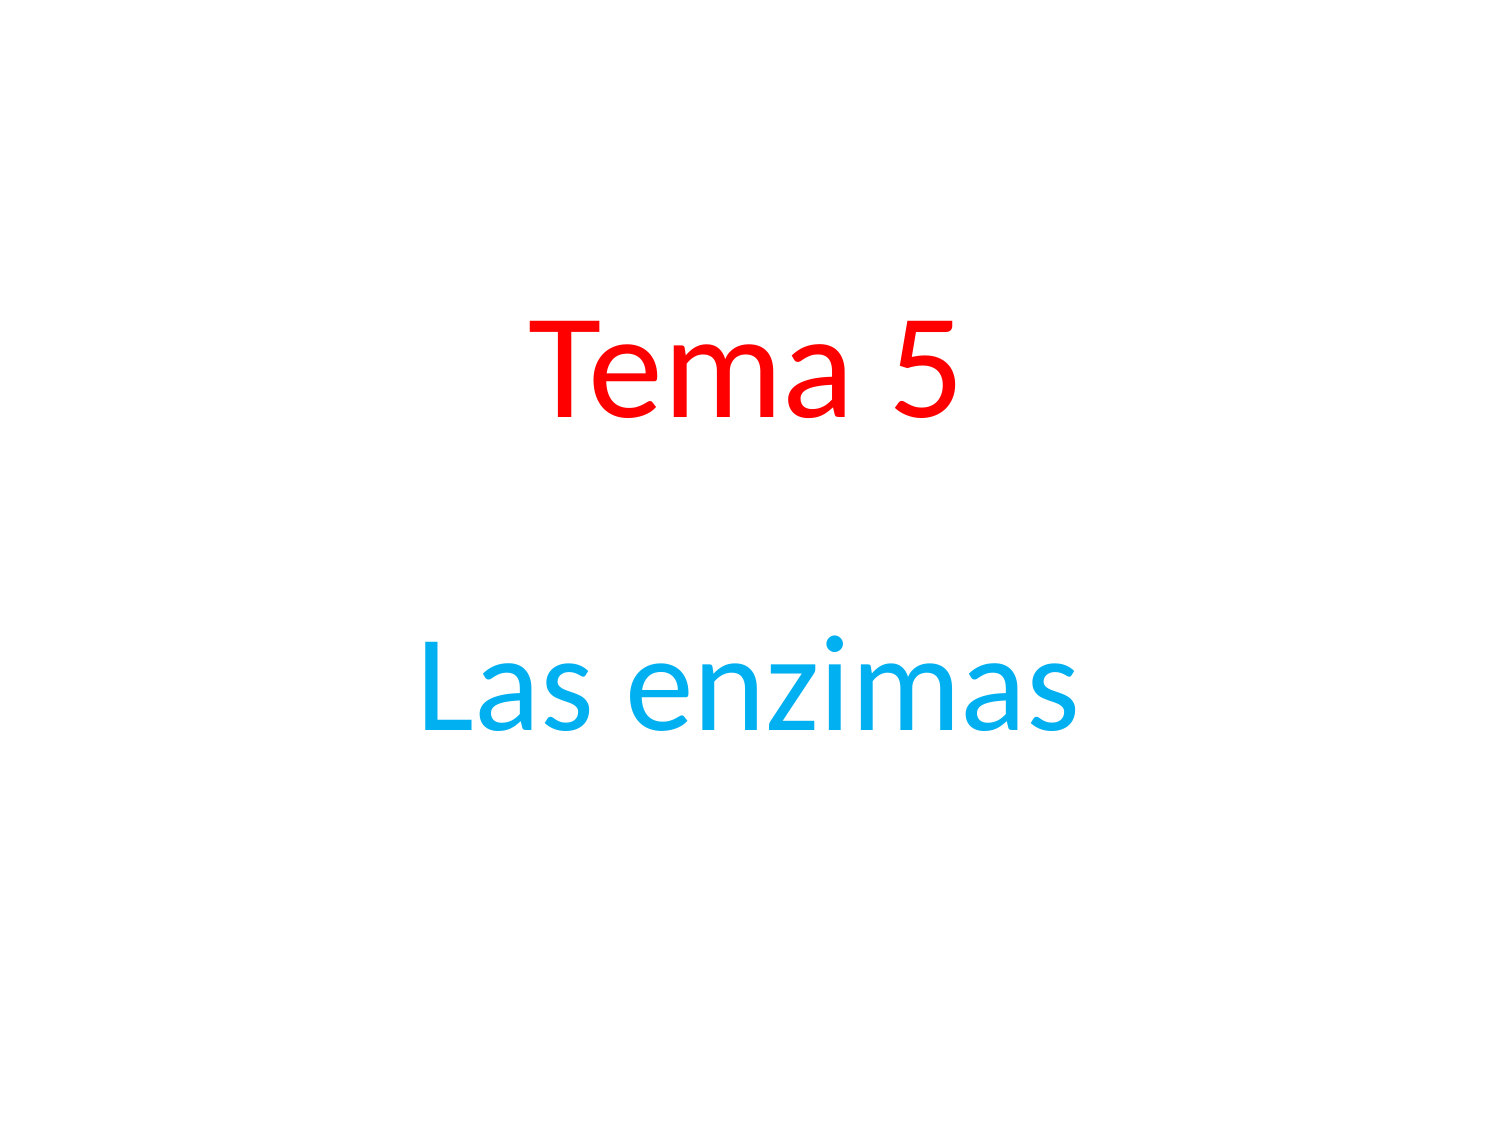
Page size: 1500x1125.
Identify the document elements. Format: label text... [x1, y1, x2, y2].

subtitle Las enzimas [222, 585, 1275, 925]
title Tema 5 [105, 257, 1388, 457]
